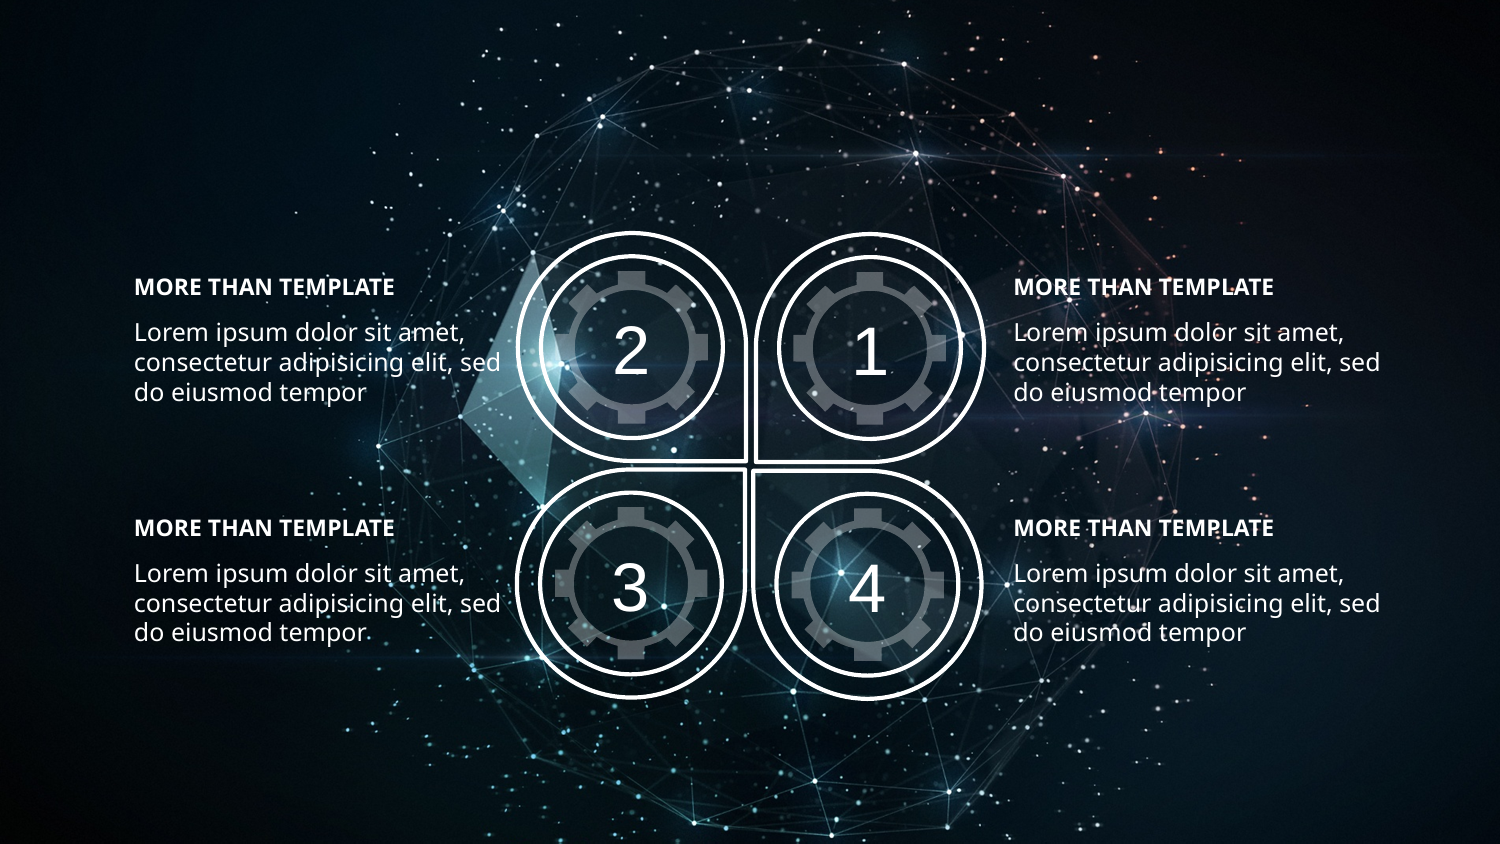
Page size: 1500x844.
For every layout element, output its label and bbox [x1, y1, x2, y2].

text_box [753, 469, 987, 700]
text_box [998, 265, 1421, 416]
text_box [119, 506, 542, 656]
text_box [998, 506, 1421, 656]
text_box [516, 469, 746, 700]
text_box [119, 265, 542, 416]
text_box [755, 231, 985, 463]
text_box [514, 232, 747, 462]
picture [0, 0, 1500, 844]
